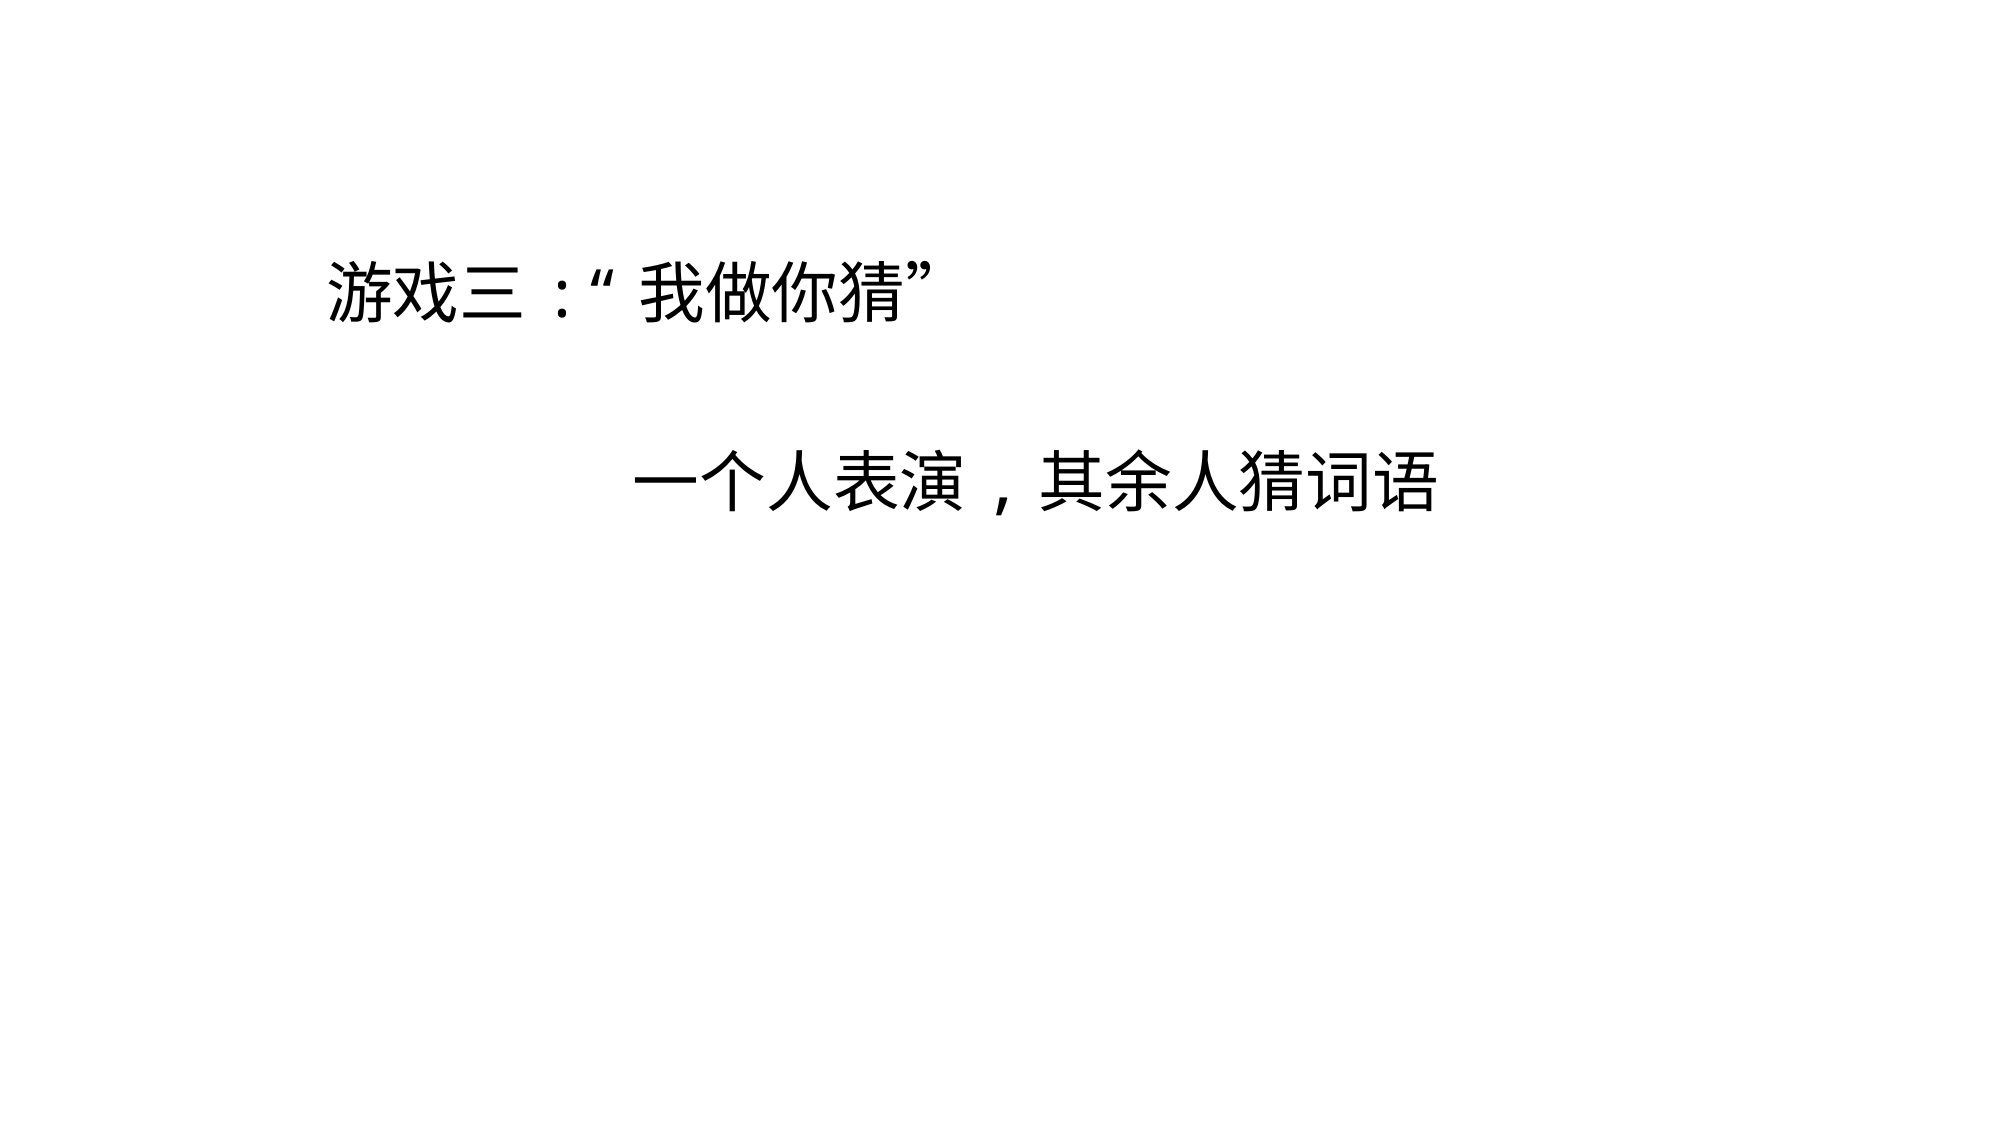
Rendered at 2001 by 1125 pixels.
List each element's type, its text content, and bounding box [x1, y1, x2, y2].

text_box 一个人表演,其余人猜词语 [618, 432, 1454, 528]
text_box 游戏三:“我做你猜” [280, 243, 987, 339]
